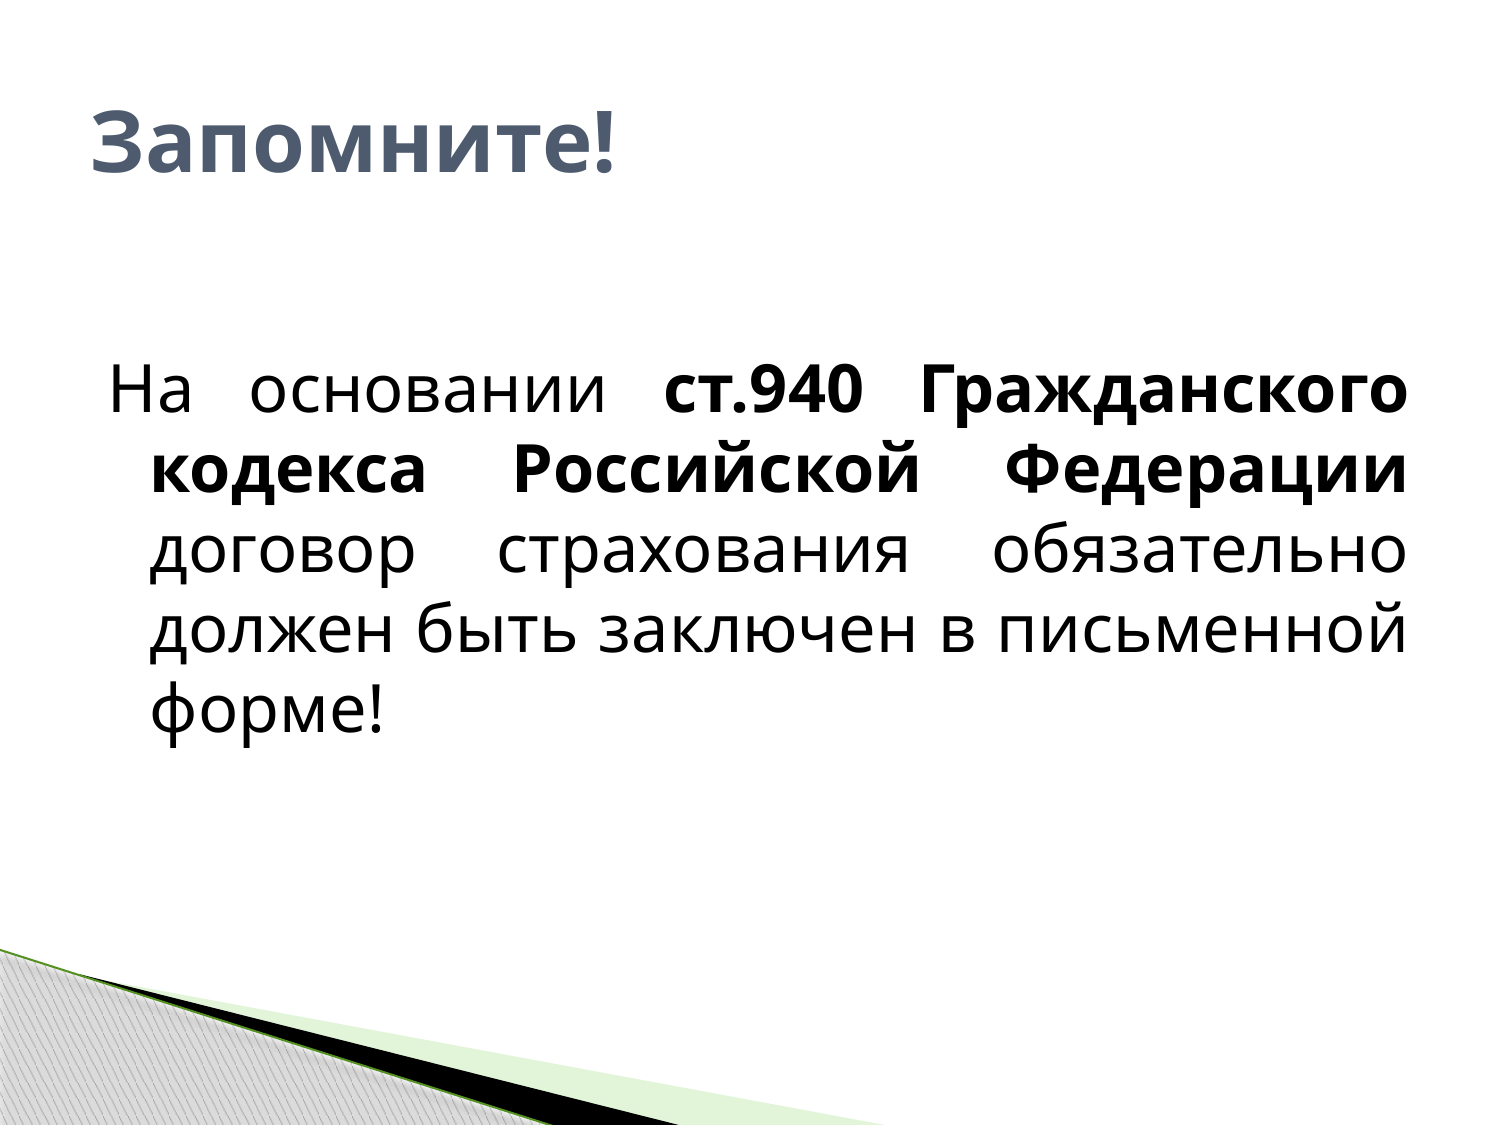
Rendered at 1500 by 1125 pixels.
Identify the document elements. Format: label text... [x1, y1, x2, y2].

list На основании ст.940 Гражданского кодекса Российской Федерации договор страхования обязательно должен быть заключен в письменной форме! [75, 338, 1425, 986]
title Запомните! [75, 45, 1425, 233]
